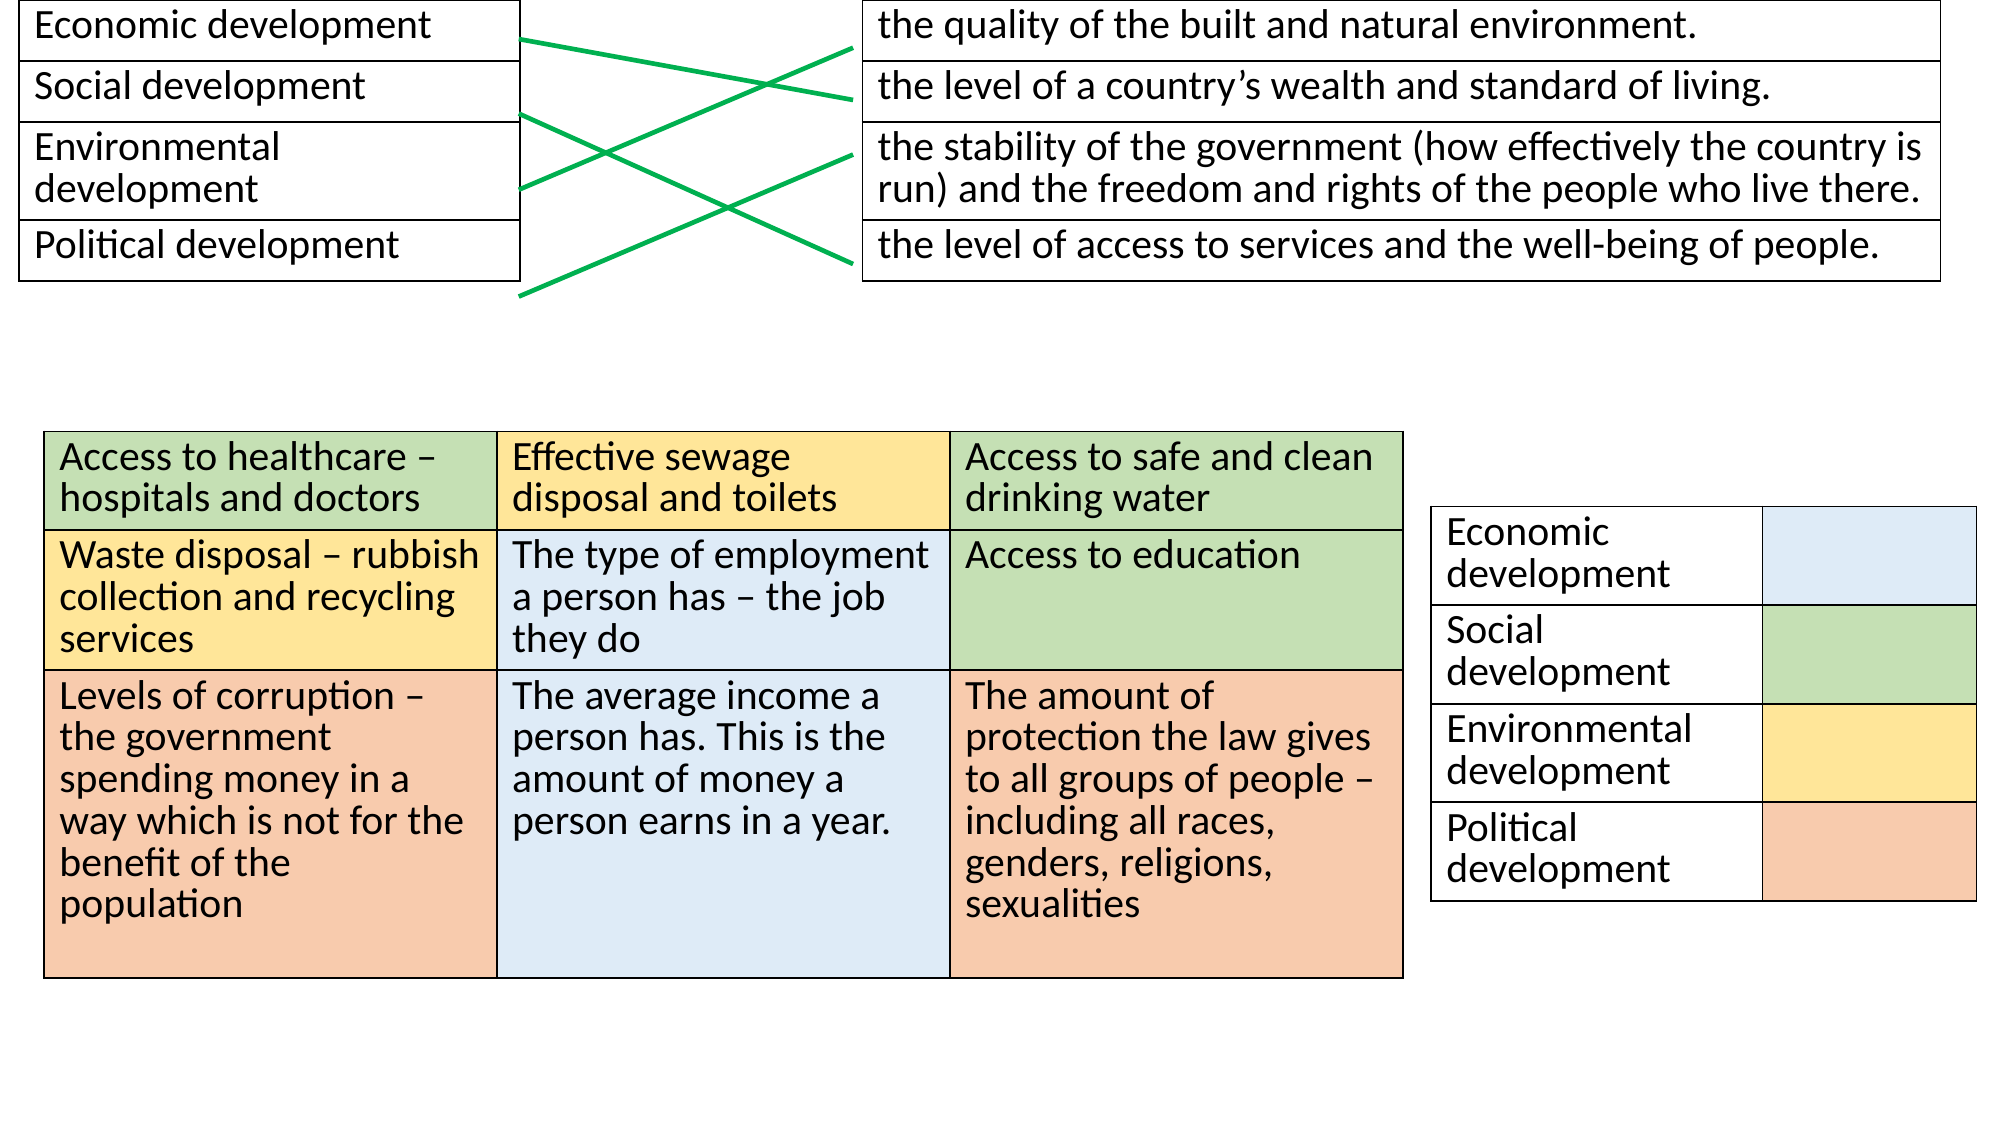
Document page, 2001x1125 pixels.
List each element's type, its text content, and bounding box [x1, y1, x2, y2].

table_cell The type of employment a person has – the job they do [498, 531, 949, 669]
table_cell Waste disposal – rubbish collection and recycling services [45, 531, 496, 669]
table_header Economic development [1432, 507, 1762, 604]
table_cell Social development [20, 62, 518, 121]
table_cell the level of a country’s wealth and standard of living. [863, 62, 1940, 121]
table_cell [854, 220, 862, 281]
table_cell Environmental development [1432, 705, 1762, 801]
table_cell the level of access to services and the well-being of people. [863, 221, 1940, 280]
table_header Access to safe and clean drinking water [951, 432, 1402, 529]
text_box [518, 47, 854, 154]
table_cell the stability of the government (how effectively the country is run) and the freedom and rights of the people who live there. [863, 123, 1940, 219]
table_cell Political development [1432, 803, 1762, 900]
table_cell Political development [20, 221, 518, 280]
table_header Effective sewage disposal and toilets [498, 432, 949, 529]
table_cell Access to education [951, 531, 1402, 669]
table_cell [1763, 606, 1976, 703]
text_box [518, 154, 854, 297]
table_cell Levels of corruption – the government spending money in a way which is not for the benefit of the population [45, 671, 496, 977]
table_cell [1763, 705, 1976, 801]
table_header Access to healthcare – hospitals and doctors [45, 432, 496, 529]
table_cell Social development [1432, 606, 1762, 703]
table_header the quality of the built and natural environment. [863, 1, 1940, 60]
table_header [521, 0, 862, 61]
table_cell The amount of protection the law gives to all groups of people – including all races, genders, religions, sexualities [951, 671, 1402, 977]
table_header [1763, 507, 1976, 604]
table_cell [854, 122, 862, 220]
table_cell [1763, 803, 1976, 900]
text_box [518, 38, 854, 47]
table_cell Environmental development [20, 123, 518, 219]
table_header Economic development [20, 1, 519, 60]
table_cell The average income a person has. This is the amount of money a person earns in a year. [498, 671, 949, 977]
table_cell [854, 61, 862, 122]
